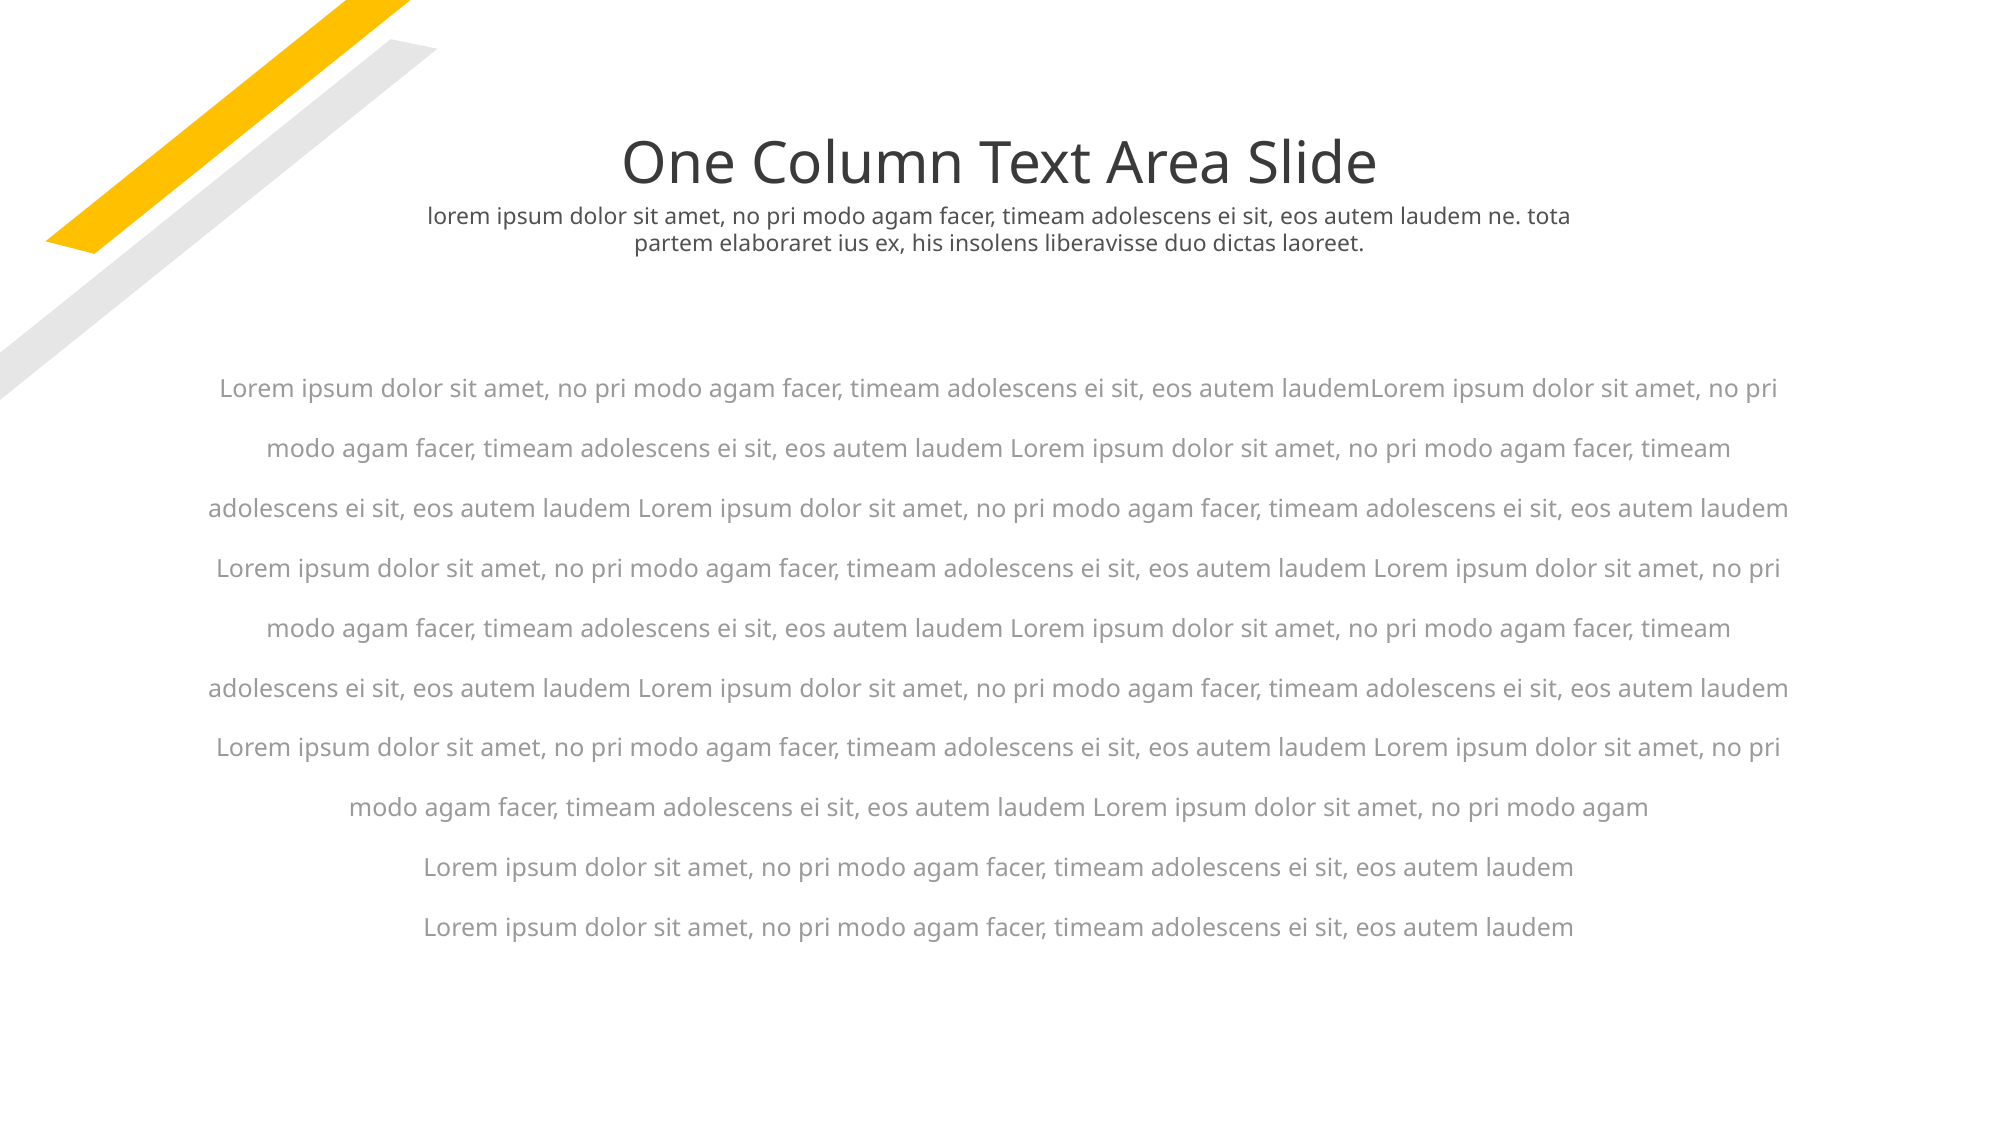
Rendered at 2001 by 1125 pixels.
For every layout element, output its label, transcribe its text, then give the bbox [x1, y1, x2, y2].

text_box Lorem ipsum dolor sit amet, no pri modo agam facer, timeam adolescens ei sit, eos autem laudemLorem ipsum dolor sit amet, no pri modo agam facer, timeam adolescens ei sit, eos autem laudem Lorem ipsum dolor sit amet, no pri modo agam facer, timeam adolescens ei sit, eos autem laudem Lorem ipsum dolor sit amet, no pri modo agam facer, timeam adolescens ei sit, eos autem laudem Lorem ipsum dolor sit amet, no pri modo agam facer, timeam adolescens ei sit, eos autem laudem Lorem ipsum dolor sit amet, no pri modo agam facer, timeam adolescens ei sit, eos autem laudem Lorem ipsum dolor sit amet, no pri modo agam facer, timeam adolescens ei sit, eos autem laudem Lorem ipsum dolor sit amet, no pri modo agam facer, timeam adolescens ei sit, eos autem laudem Lorem ipsum dolor sit amet, no pri modo agam facer, timeam adolescens ei sit, eos autem laudem Lorem ipsum dolor sit amet, no pri modo agam facer, timeam adolescens ei sit, eos autem laudem Lorem ipsum dolor sit amet, no pri modo agam Lorem ipsum dolor sit amet, no pri modo agam facer, timeam adolescens ei sit, eos autem laudem Lorem ipsum dolor sit amet, no pri modo agam facer, timeam adolescens ei sit, eos autem laudem [203, 407, 1797, 937]
text_box [0, 39, 438, 400]
text_box [45, 0, 411, 254]
text_box One Column Text Area Slide [417, 126, 1582, 197]
text_box lorem ipsum dolor sit amet, no pri modo agam facer, timeam adolescens ei sit, eos autem laudem ne. tota partem elaboraret ius ex, his insolens liberavisse duo dictas laoreet. [417, 197, 1582, 261]
